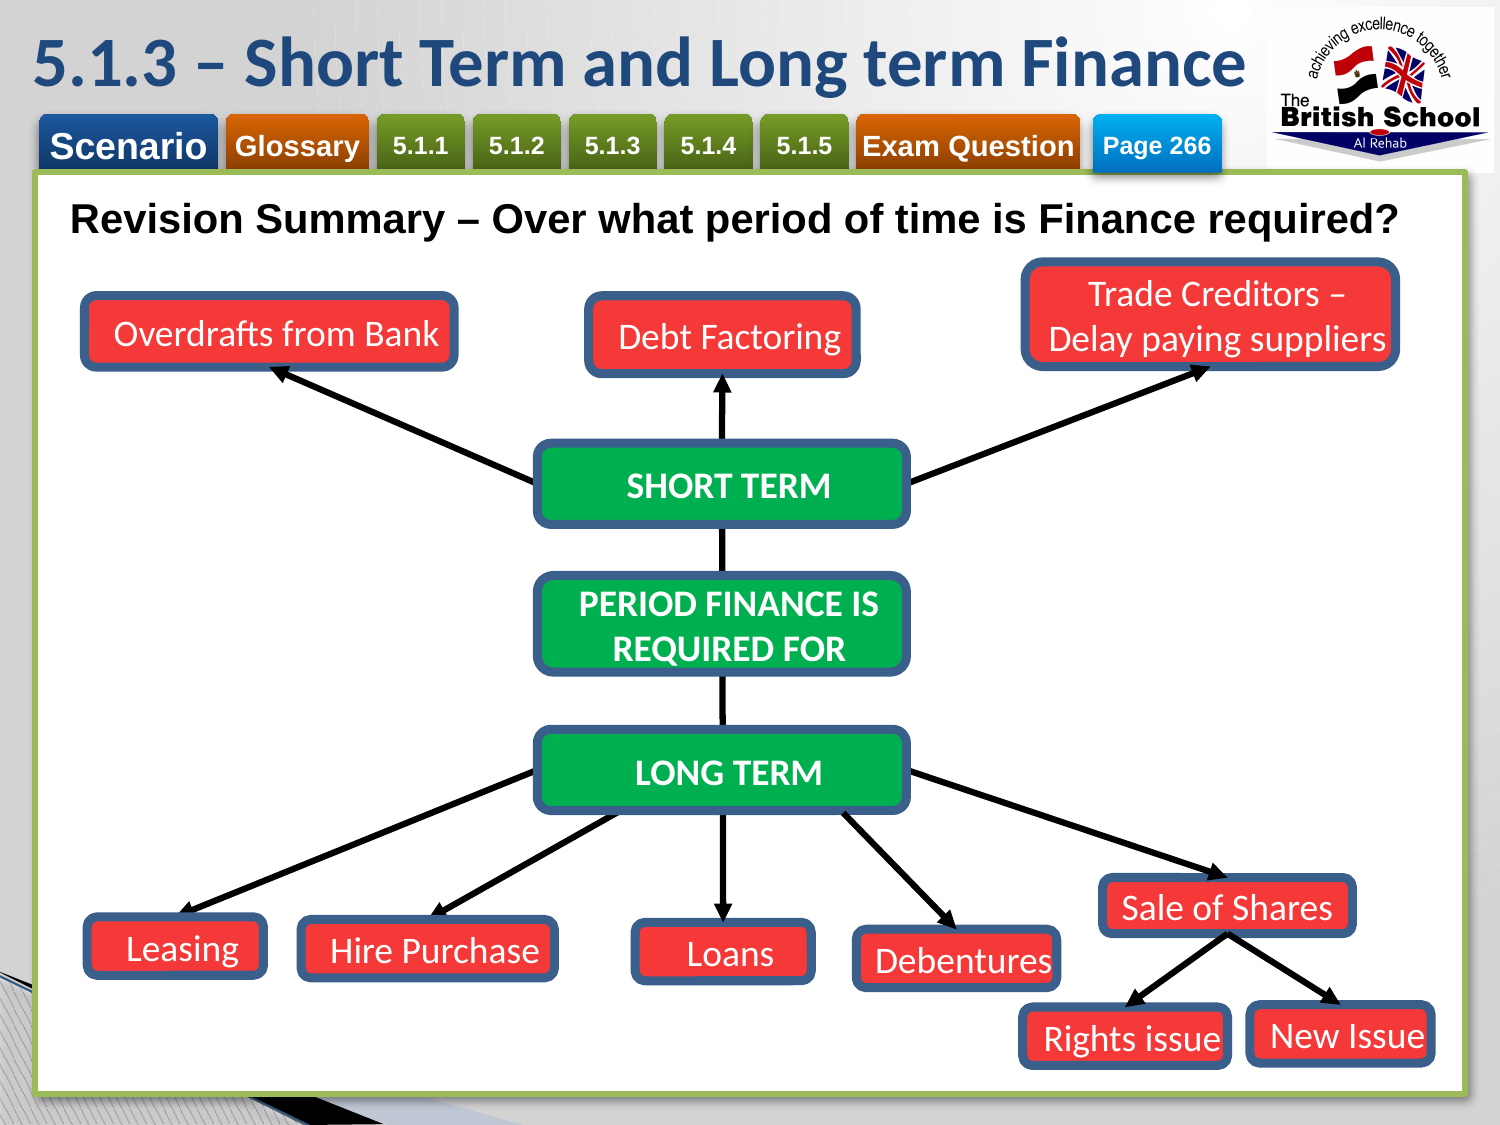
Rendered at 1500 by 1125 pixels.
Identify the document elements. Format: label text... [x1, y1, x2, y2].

text_box Hire Purchase [296, 929, 421, 983]
text_box Rights issue [1018, 1002, 1233, 1070]
text_box Revision Summary – Over what period of time is Finance required? [55, 184, 1416, 250]
text_box SHORT TERM [728, 438, 911, 529]
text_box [175, 769, 538, 918]
picture [1267, 7, 1495, 173]
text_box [84, 295, 538, 485]
text_box Debt Factoring [584, 291, 861, 379]
text_box Page 266 [1092, 114, 1223, 173]
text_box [906, 769, 1353, 934]
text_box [427, 802, 812, 981]
title 5.1.3 – Short Term and Long term Finance [17, 7, 1270, 110]
text_box SHORT TERM [532, 438, 715, 529]
text_box New Issue [1245, 1000, 1436, 1068]
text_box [842, 812, 957, 930]
text_box LONG TERM [532, 724, 715, 802]
text_box Leasing [82, 912, 268, 980]
text_box LONG TERM [729, 724, 911, 816]
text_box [1228, 933, 1341, 1005]
text_box PERIOD FINANCE IS REQUIRED FOR [729, 570, 911, 677]
text_box PERIOD FINANCE IS REQUIRED FOR [532, 570, 715, 677]
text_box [906, 261, 1396, 485]
text_box Debentures [851, 940, 1062, 993]
picture [281, 1114, 303, 1125]
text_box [1124, 933, 1228, 1008]
